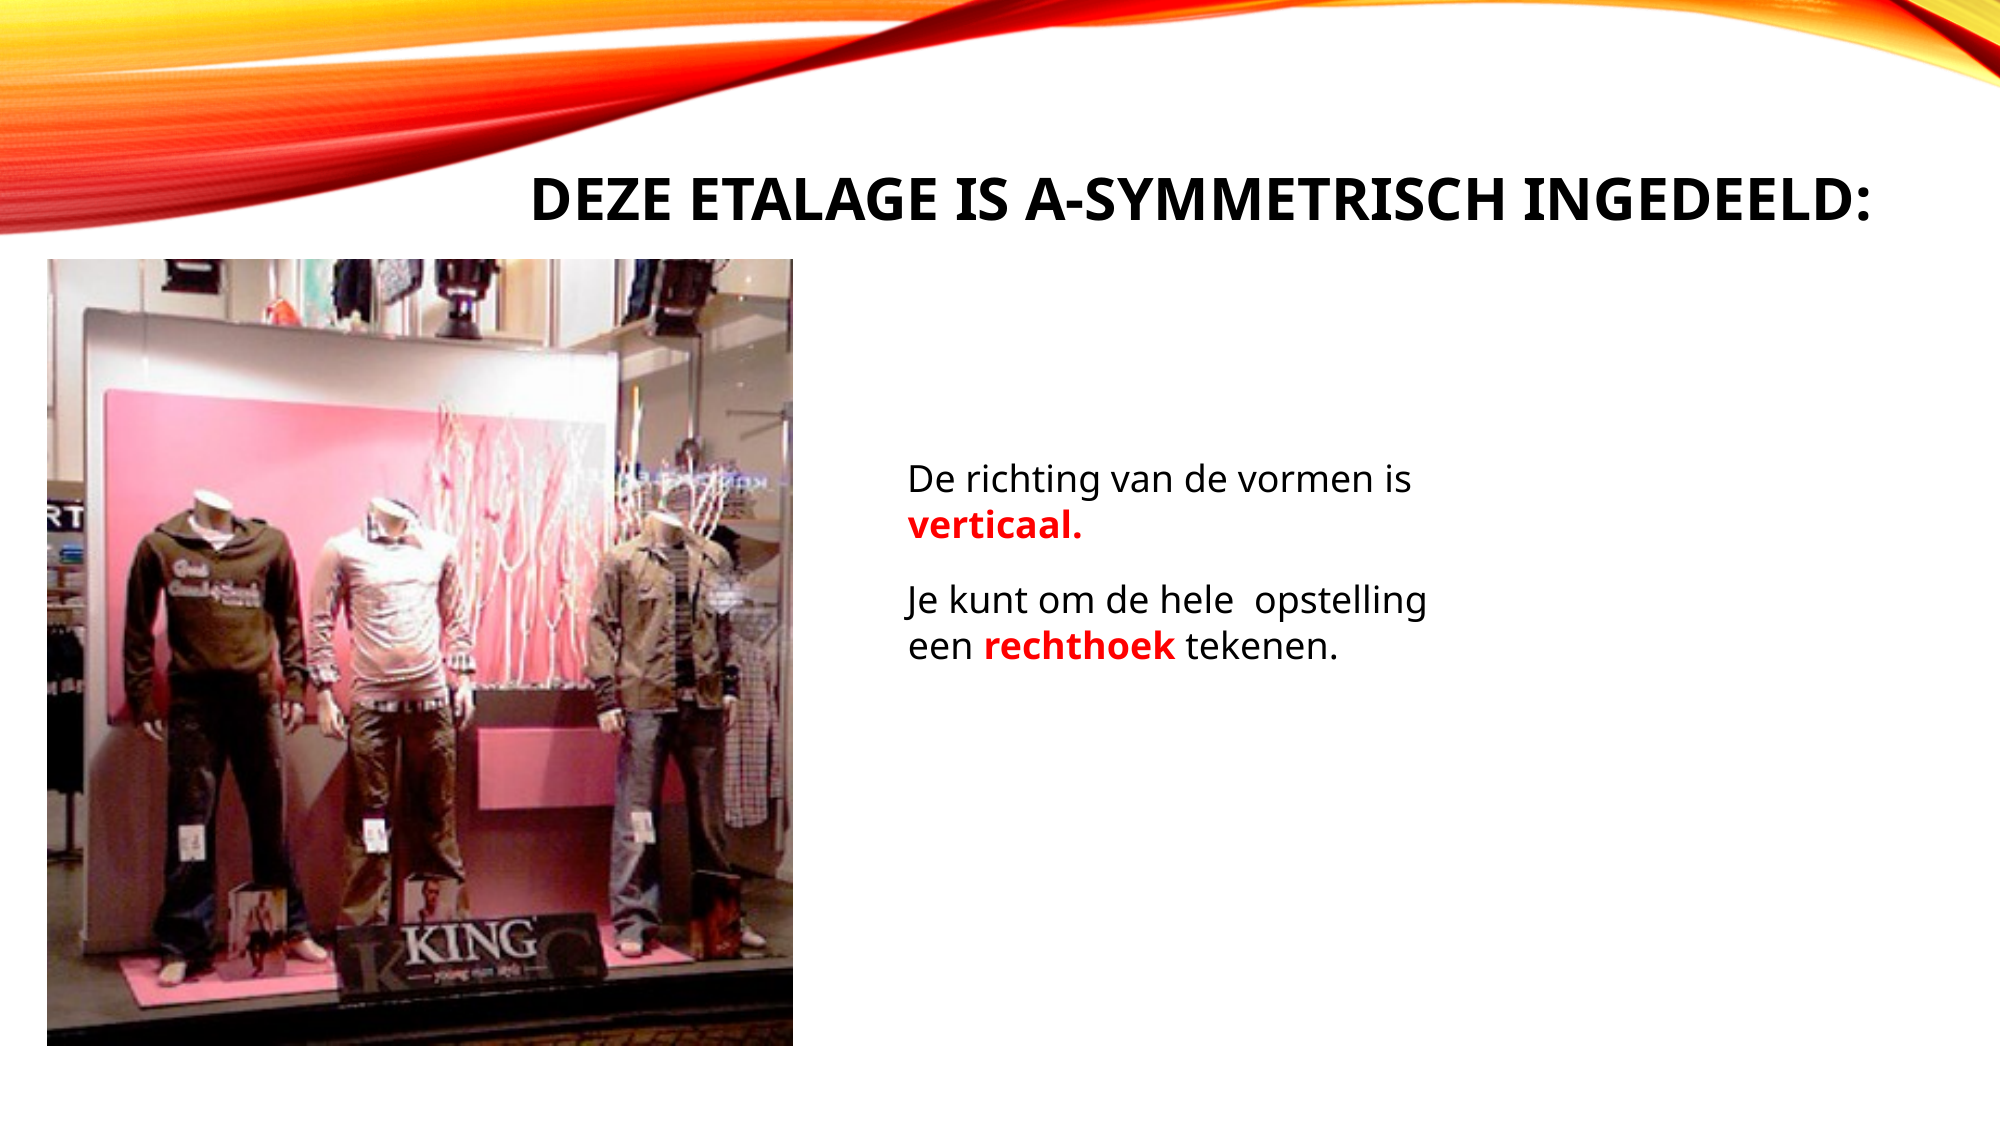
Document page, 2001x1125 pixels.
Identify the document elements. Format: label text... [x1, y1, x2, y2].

picture [0, 0, 2000, 237]
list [47, 258, 793, 1047]
title Deze etalage is a-symmetrisch ingedeeld: [474, 125, 1888, 338]
text_box De richting van de vormen is verticaal. Je kunt om de hele opstelling een rechthoek tekenen. [827, 446, 1500, 722]
